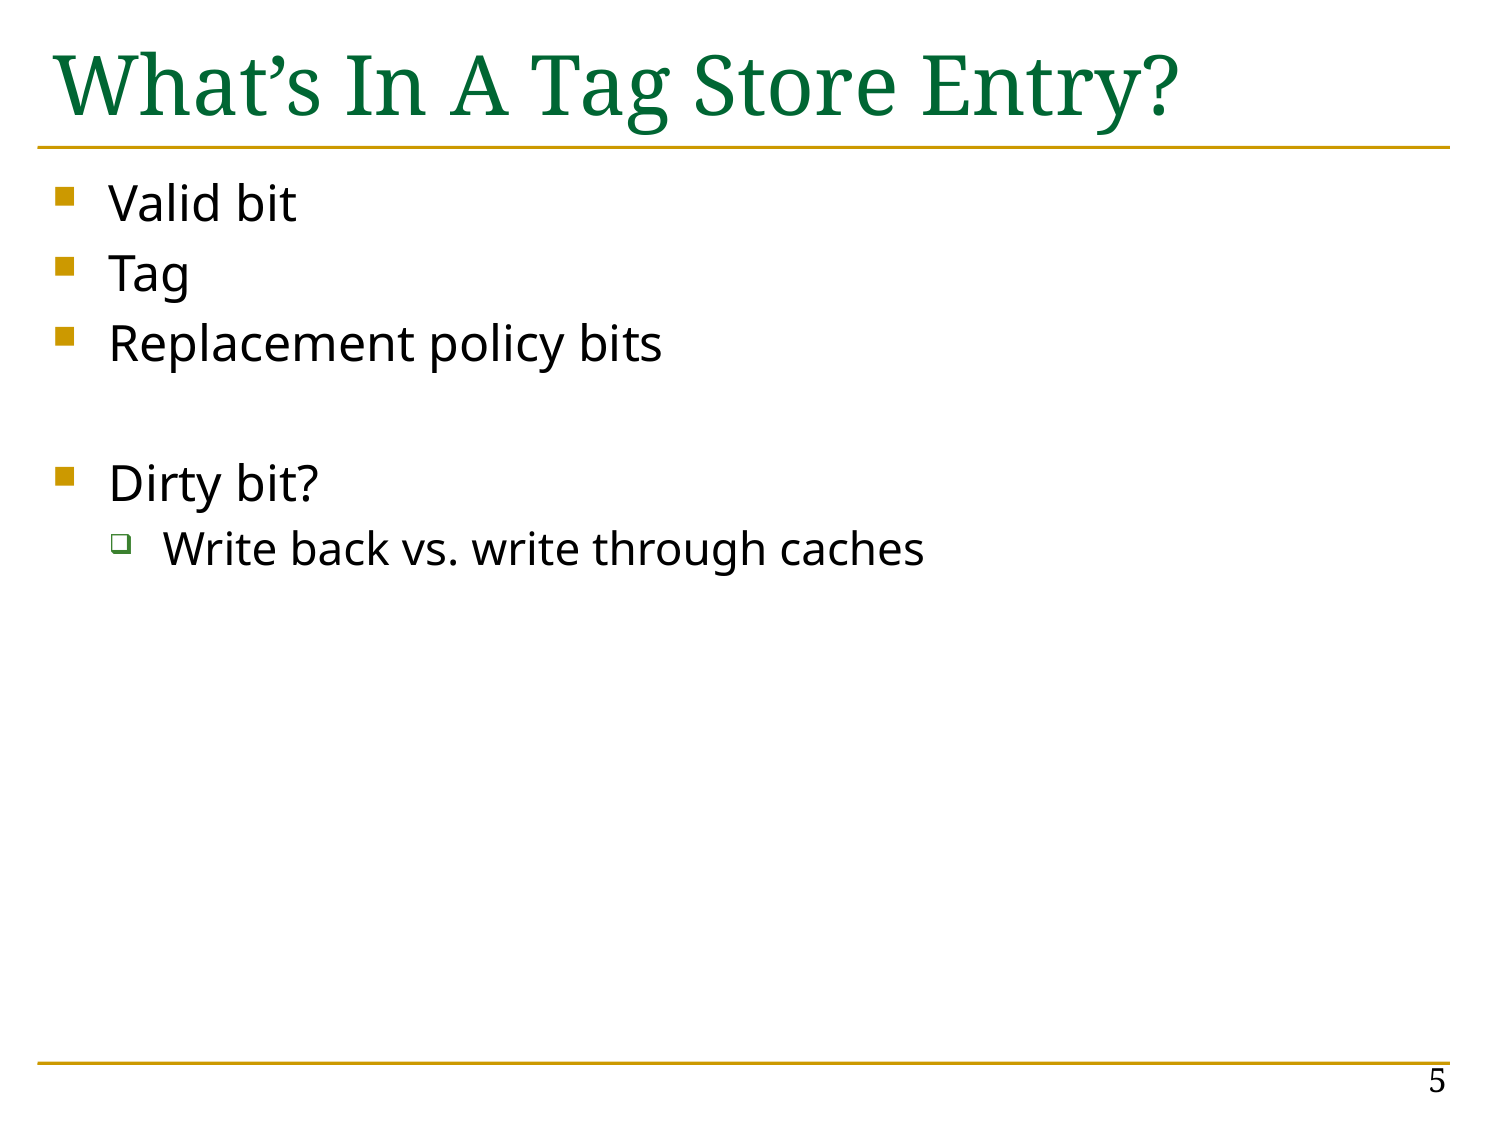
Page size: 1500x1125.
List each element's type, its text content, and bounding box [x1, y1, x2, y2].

title What’s In A Tag Store Entry? [37, 24, 1450, 163]
slide_number 5 [1111, 1036, 1462, 1112]
list Valid bit Tag Replacement policy bits Dirty bit? Write back vs. write through caches [37, 163, 1450, 1016]
